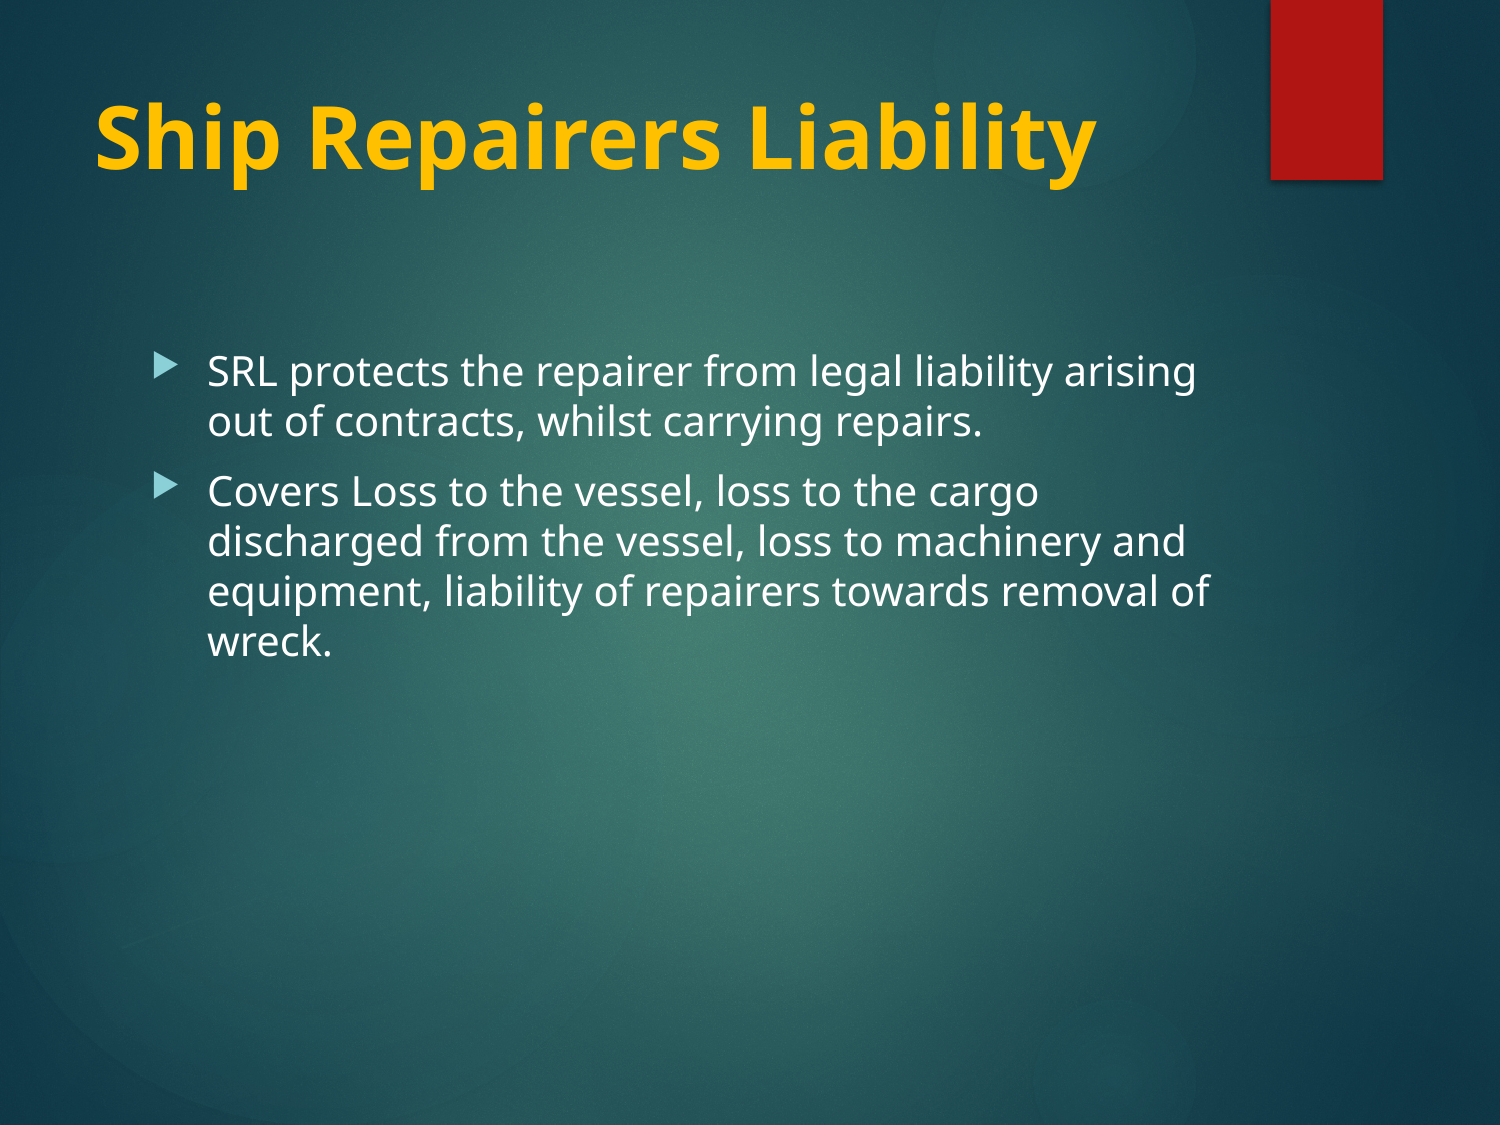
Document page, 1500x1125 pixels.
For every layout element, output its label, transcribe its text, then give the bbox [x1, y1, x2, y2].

title Ship Repairers Liability [79, 74, 1237, 304]
list SRL protects the repairer from legal liability arising out of contracts, whilst carrying repairs. Covers Loss to the vessel, loss to the cargo discharged from the vessel, loss to machinery and equipment, liability of repairers towards removal of wreck. [135, 336, 1237, 1025]
